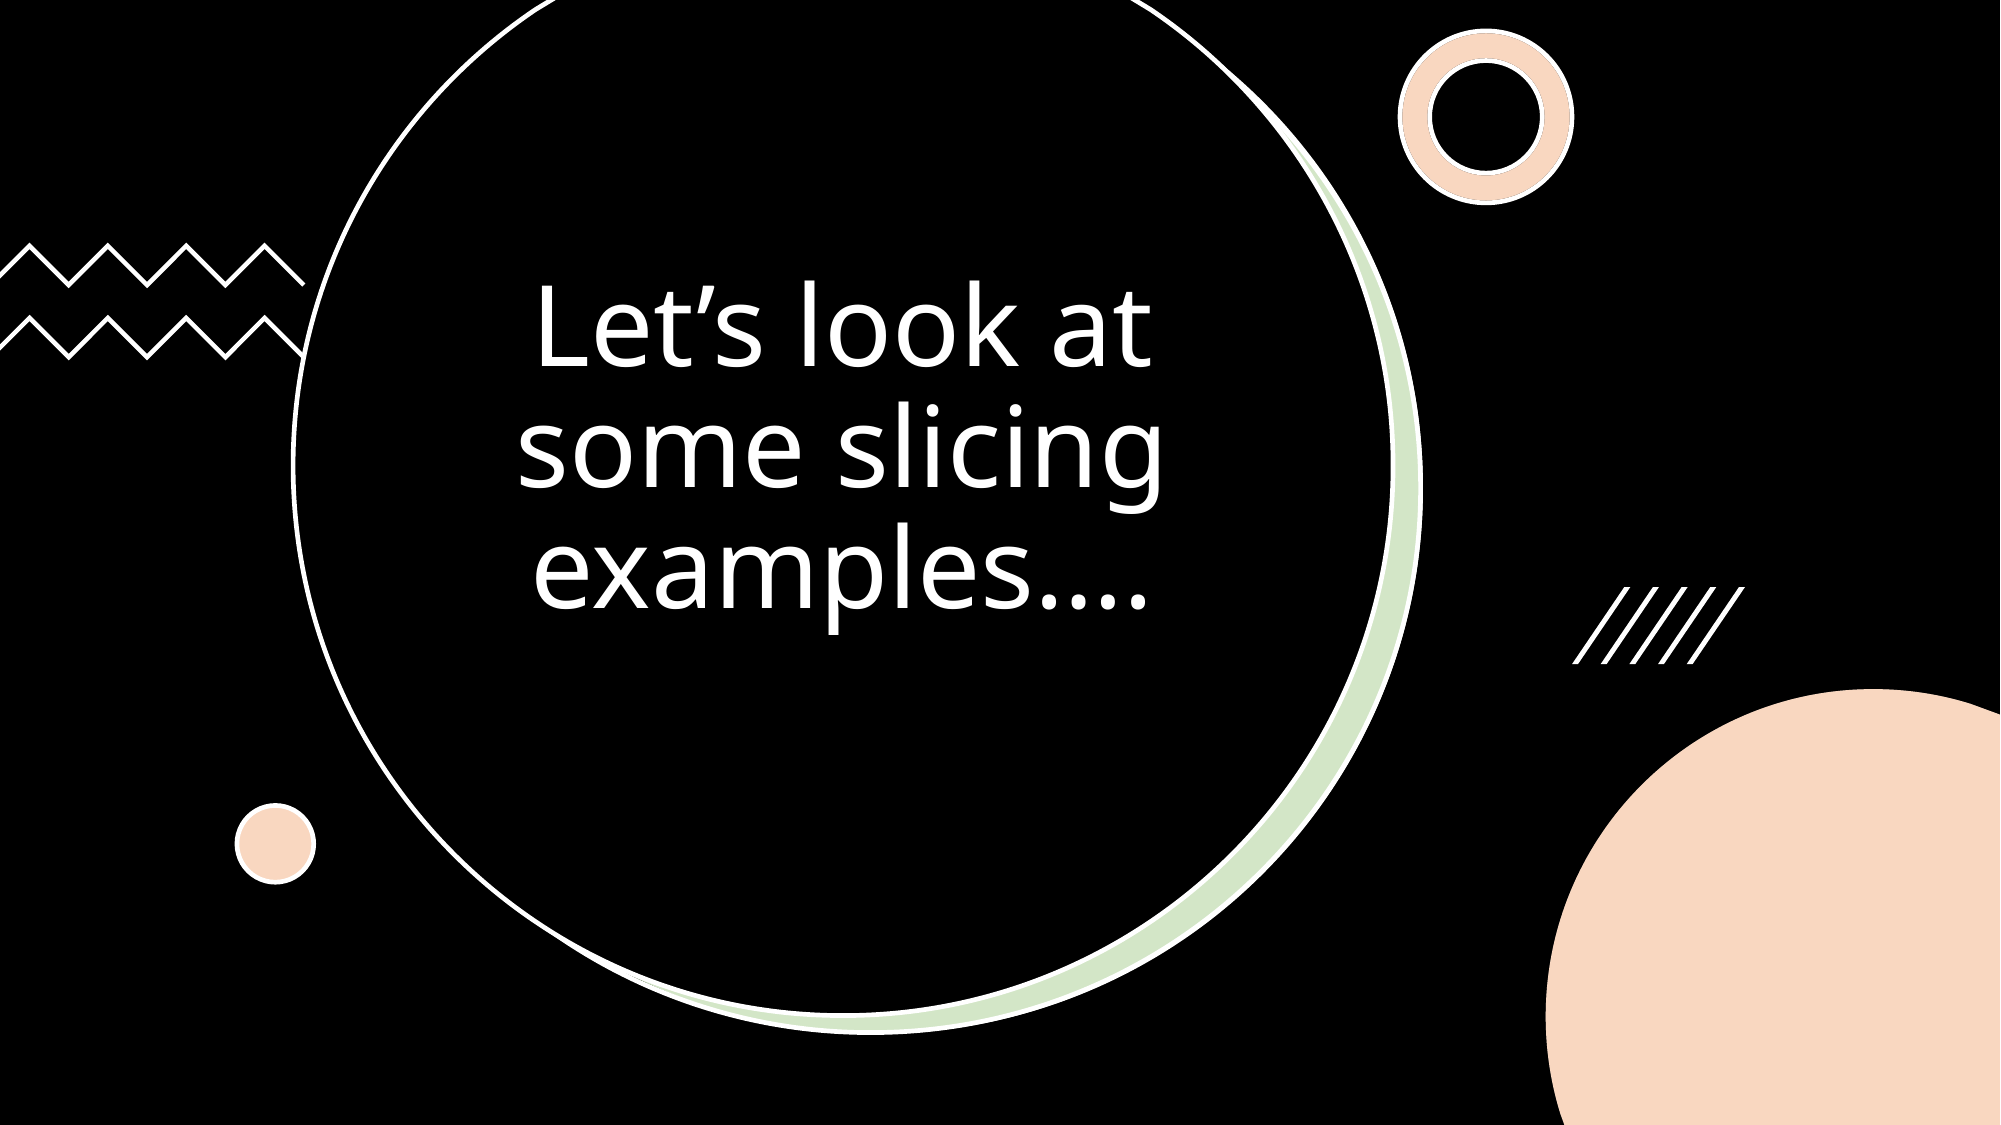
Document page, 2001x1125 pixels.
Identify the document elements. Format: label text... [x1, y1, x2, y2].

text_box [1398, 29, 1574, 204]
text_box [1245, 87, 1300, 146]
text_box [849, 162, 1424, 1035]
text_box [292, 184, 1395, 1017]
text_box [1572, 586, 1745, 665]
text_box [1210, 53, 1305, 146]
text_box [235, 804, 315, 884]
text_box [0, 0, 2000, 1125]
title Let’s look at some slicing examples…. [367, 146, 1317, 641]
text_box [563, 168, 1422, 1034]
text_box [394, 0, 1292, 146]
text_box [0, 242, 306, 361]
text_box [1544, 688, 2000, 1125]
